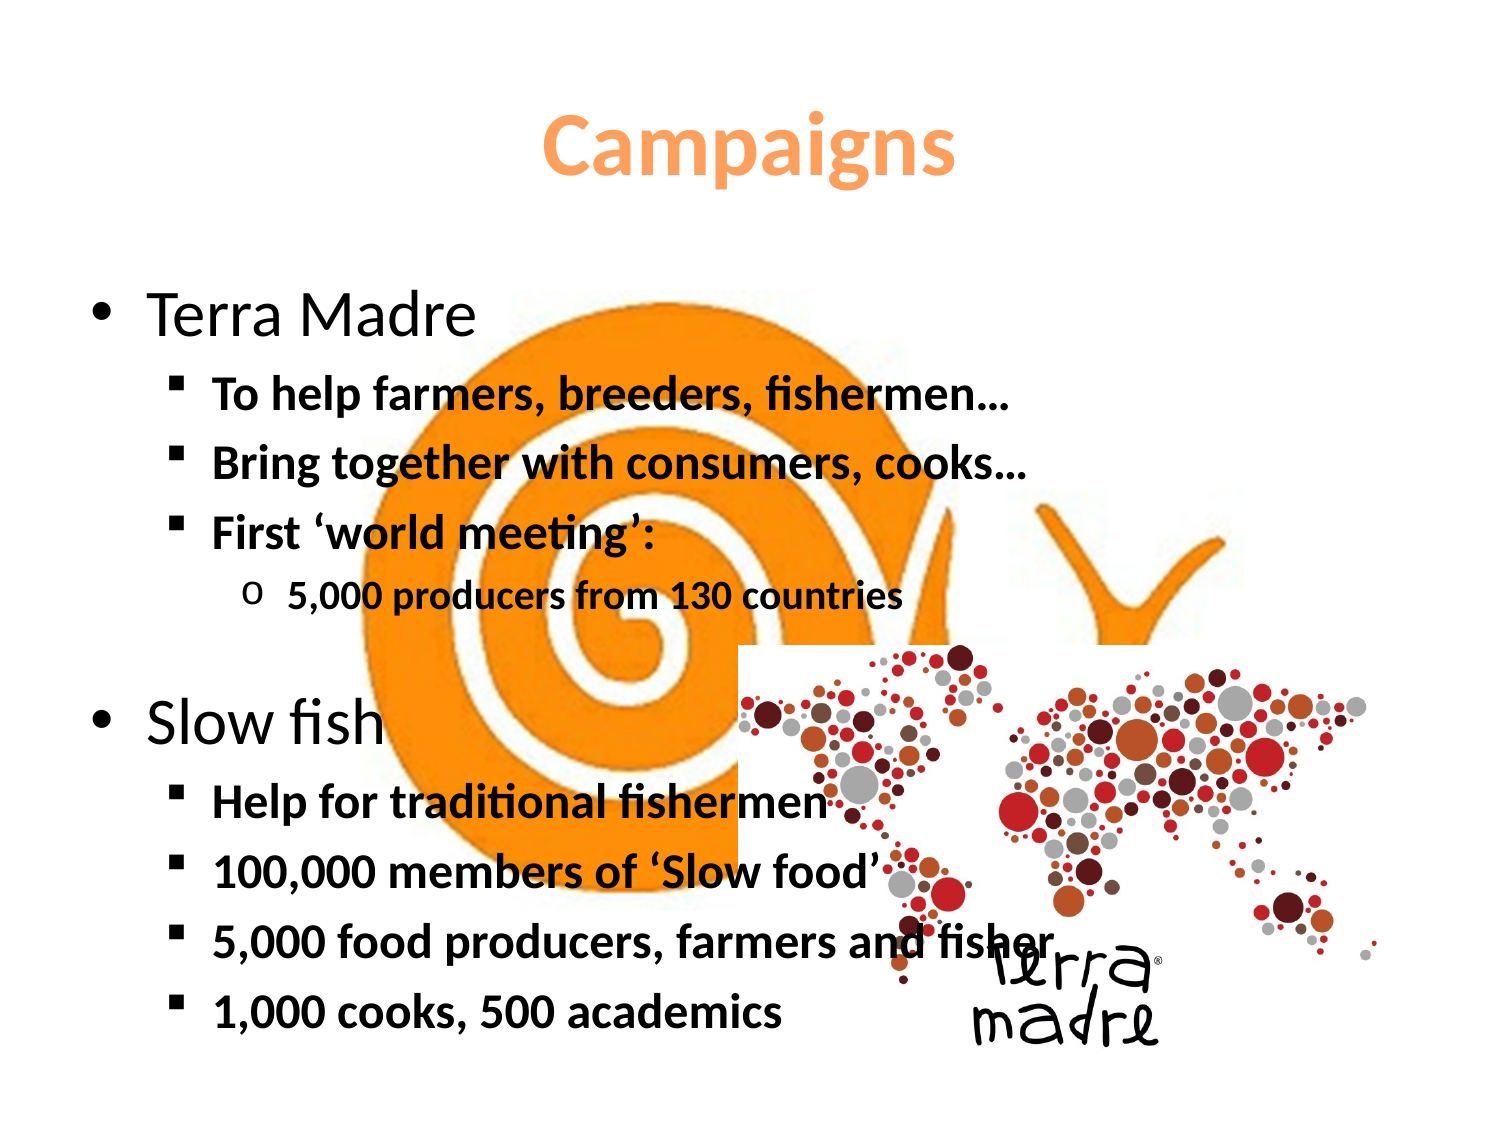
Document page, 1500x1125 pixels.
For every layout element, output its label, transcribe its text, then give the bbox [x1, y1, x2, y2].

list Terra Madre To help farmers, breeders, fishermen… Bring together with consumers, cooks… First ‘world meeting’: 5,000 producers from 130 countries Slow fish Help for traditional fishermen 100,000 members of ‘Slow food’ 5,000 food producers, farmers and fisher 1,000 cooks, 500 academics [75, 262, 1425, 1083]
picture [312, 290, 1377, 1058]
title Campaigns [75, 45, 1425, 233]
